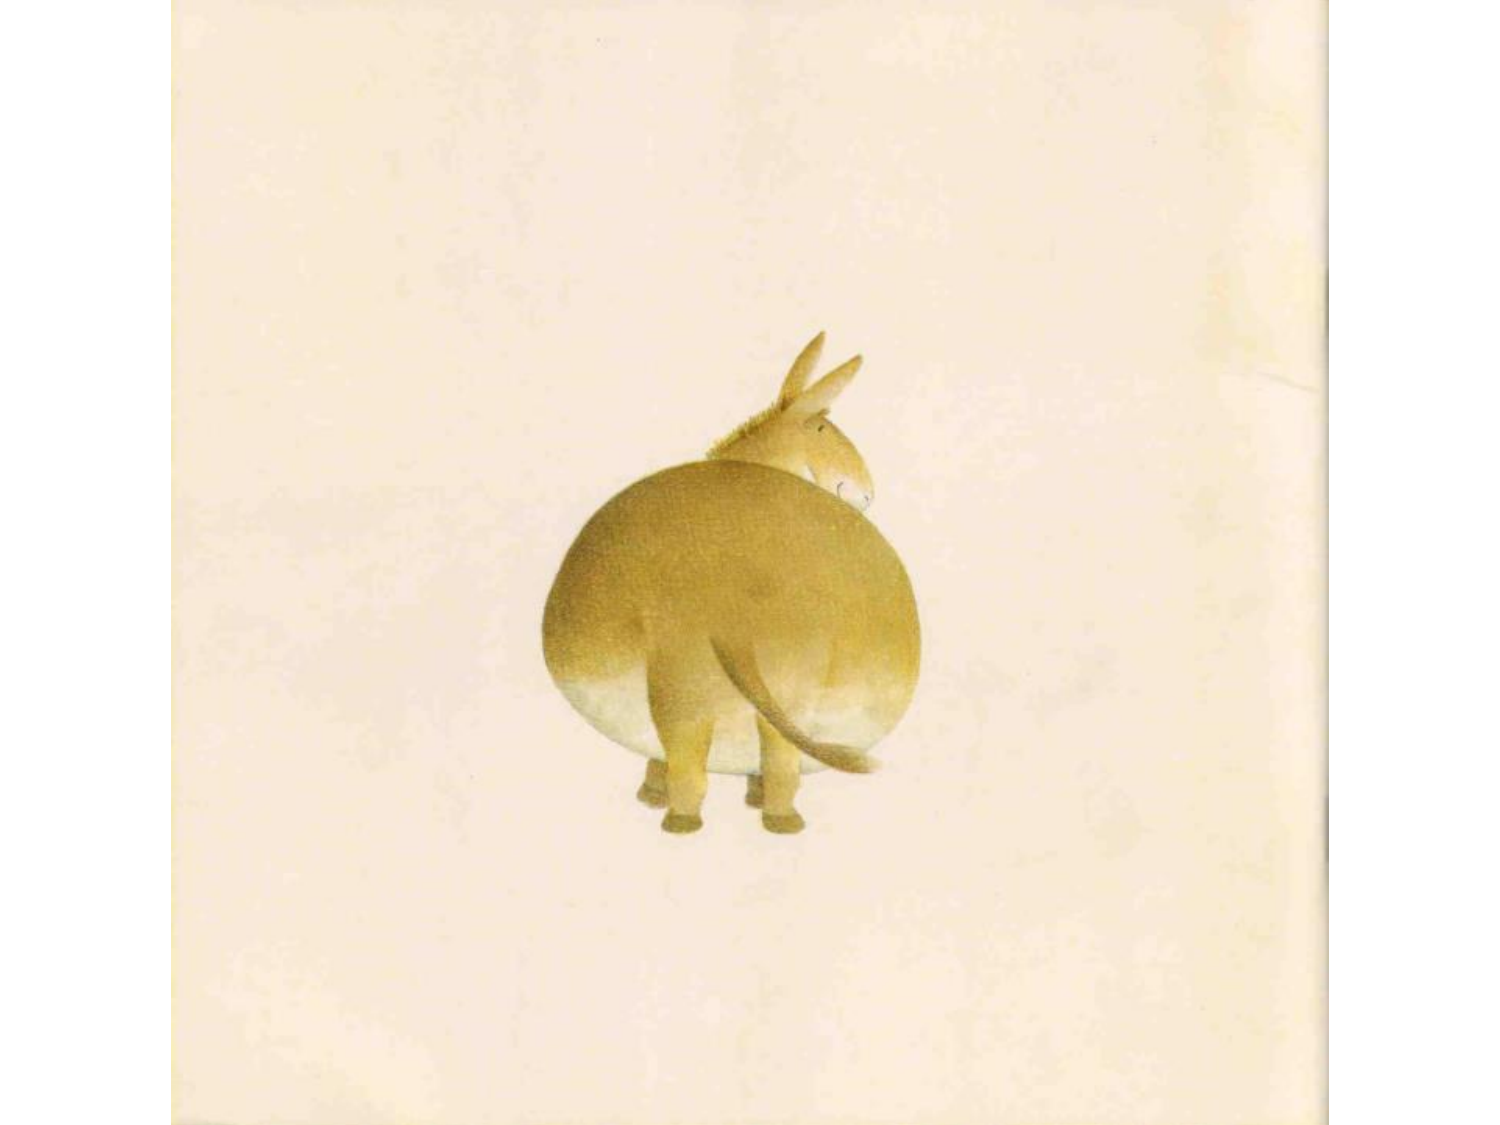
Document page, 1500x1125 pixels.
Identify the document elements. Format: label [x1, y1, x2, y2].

picture [170, 0, 1329, 1125]
